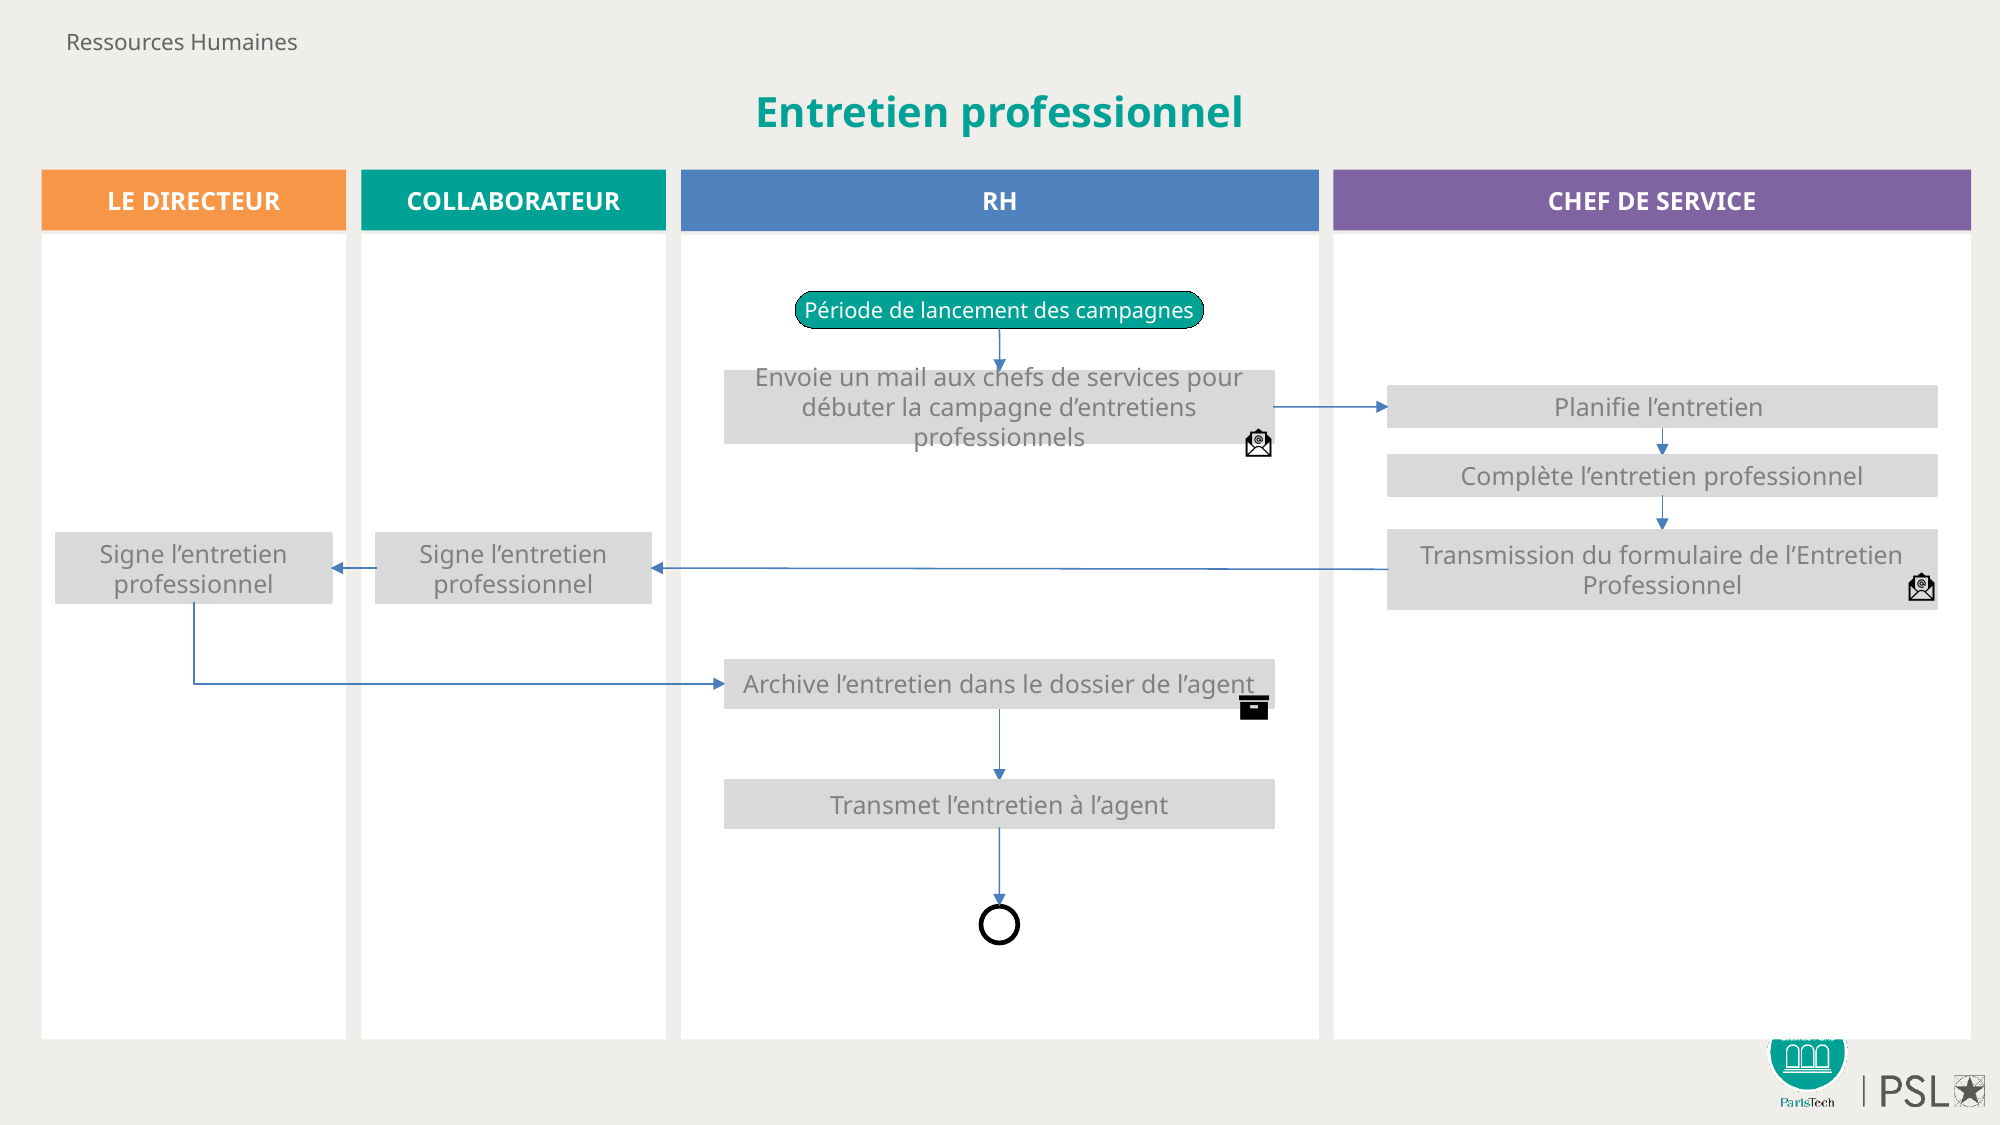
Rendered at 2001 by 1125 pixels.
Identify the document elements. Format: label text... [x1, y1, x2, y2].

picture [1243, 427, 1274, 458]
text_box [418, 376, 501, 909]
text_box Processus DSI de Demande d’ajout d’utilisateur (nouvel arrivant) [680, 570, 1320, 576]
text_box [1333, 169, 1972, 1040]
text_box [41, 169, 347, 1040]
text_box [361, 169, 667, 1040]
picture [1906, 571, 1937, 602]
picture [1767, 1011, 1985, 1107]
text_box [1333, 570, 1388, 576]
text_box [680, 578, 1320, 1040]
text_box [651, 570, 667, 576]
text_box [680, 169, 1320, 566]
picture [1235, 688, 1274, 727]
list Ressources Humaines [50, 19, 1047, 55]
title Entretien professionnel [149, 75, 1851, 147]
